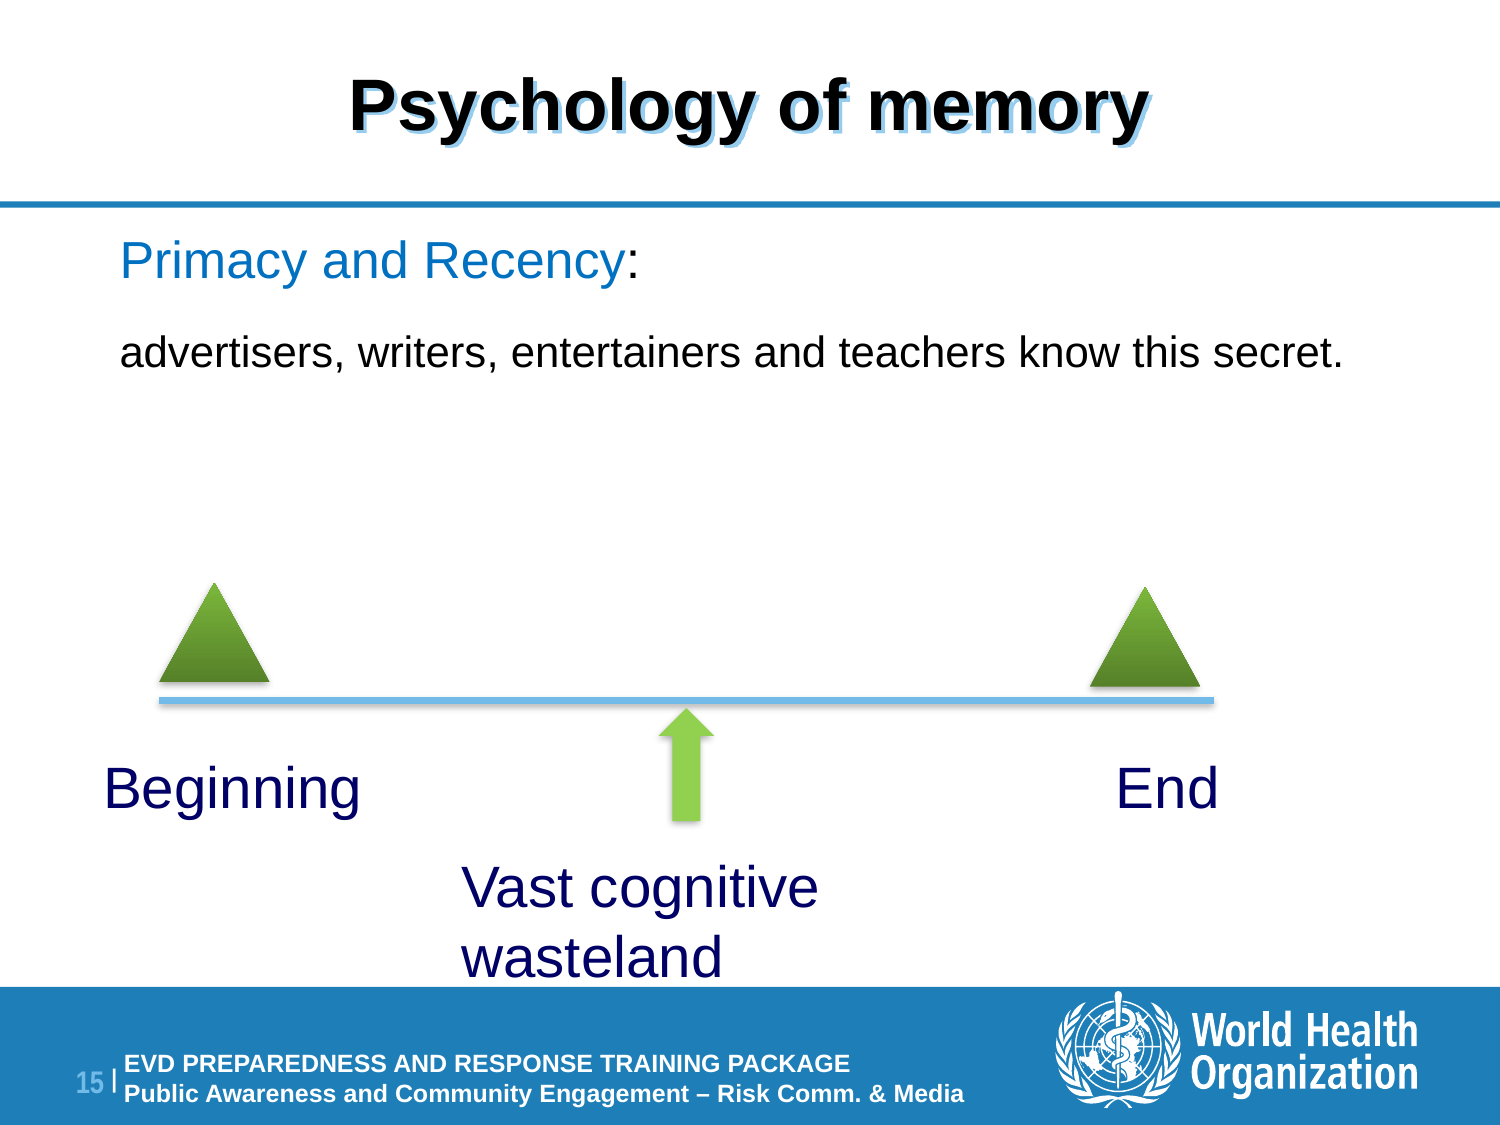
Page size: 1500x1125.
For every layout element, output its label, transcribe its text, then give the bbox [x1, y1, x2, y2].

text_box [1089, 587, 1201, 687]
text_box Vast cognitive wasteland [448, 842, 1030, 996]
list Primacy and Recency: advertisers, writers, entertainers and teachers know this secret. [119, 226, 1359, 984]
text_box [158, 582, 270, 683]
text_box Beginning [89, 743, 399, 827]
title Psychology of memory [0, 0, 1500, 204]
text_box [658, 709, 715, 822]
text_box End [1102, 743, 1238, 827]
